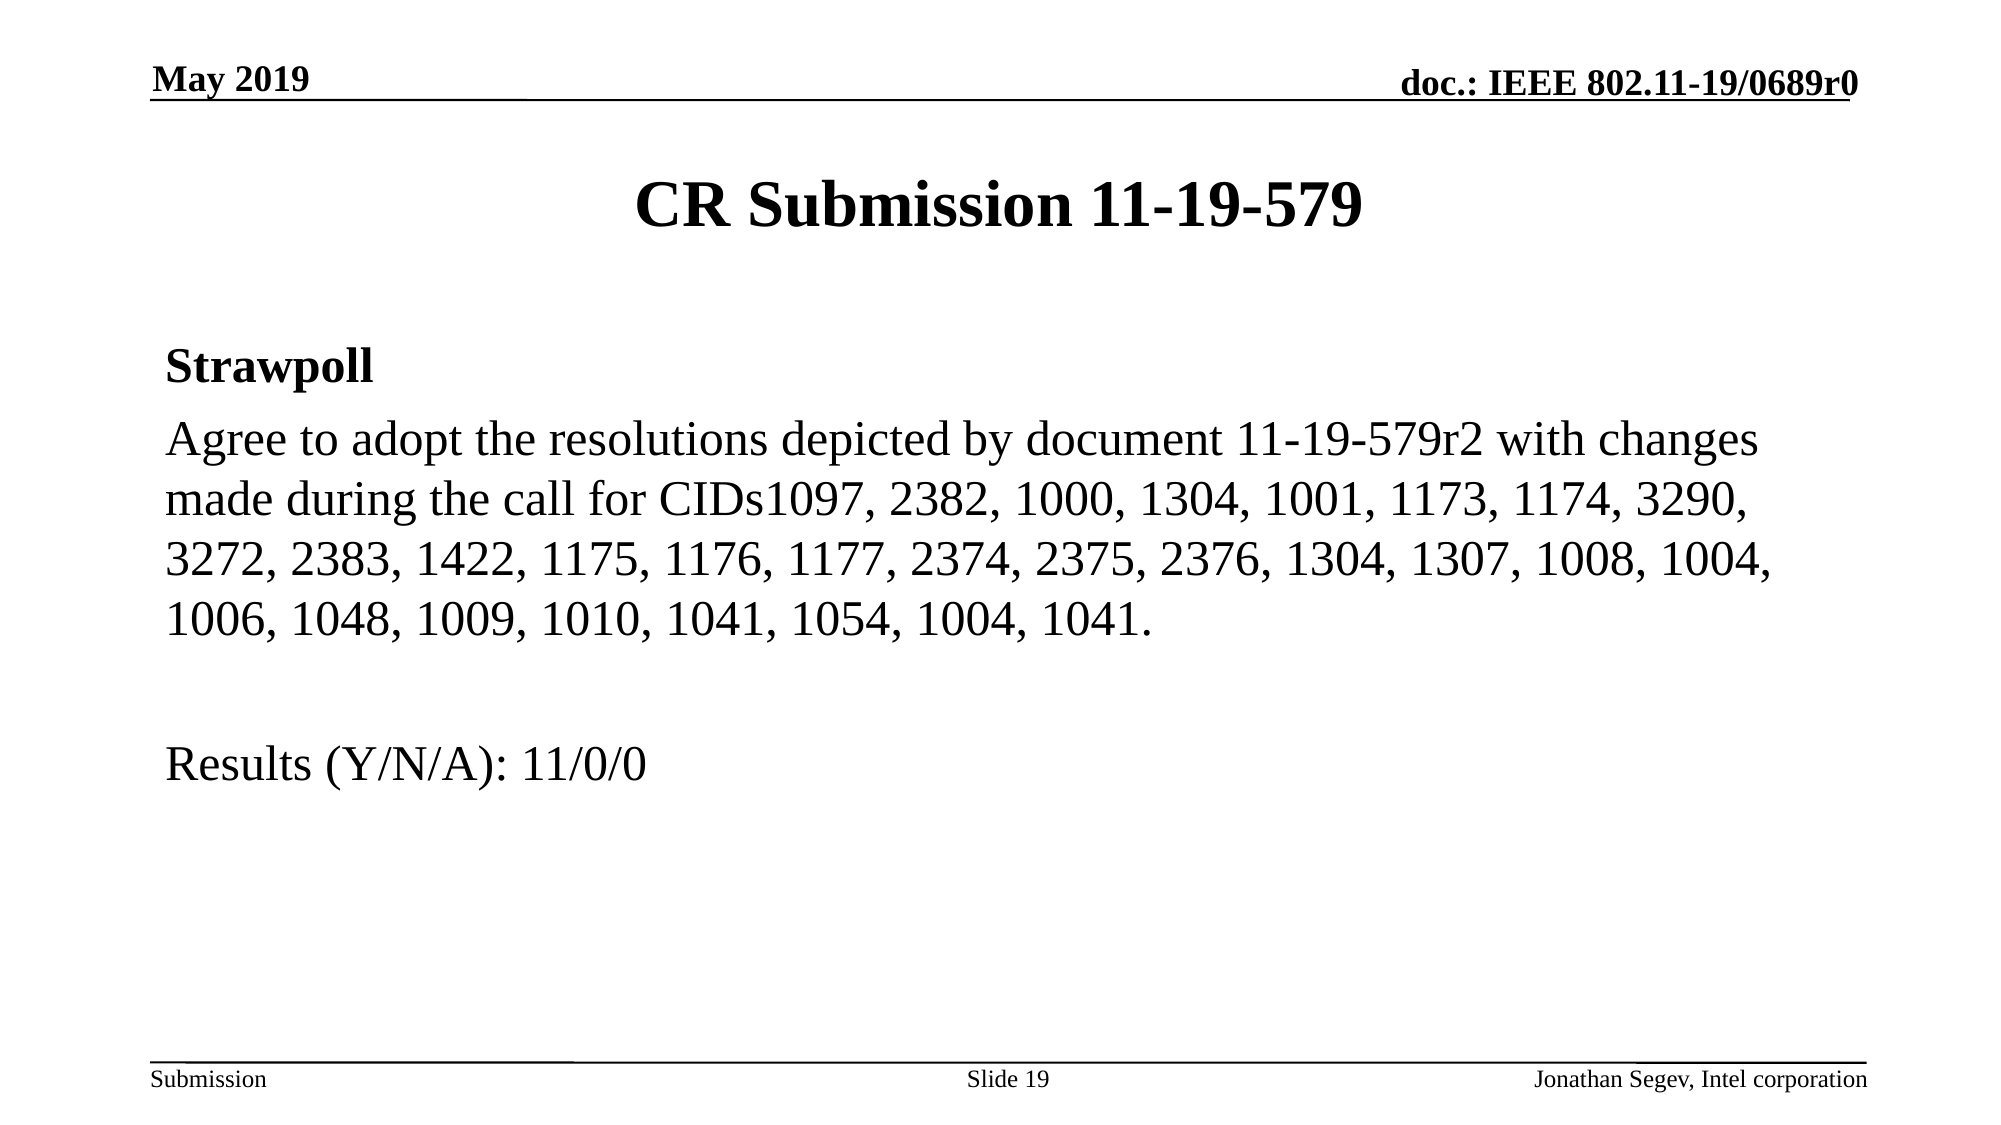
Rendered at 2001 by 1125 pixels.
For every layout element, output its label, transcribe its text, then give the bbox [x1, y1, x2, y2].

list Strawpoll Agree to adopt the resolutions depicted by document 11-19-579r2 with changes made during the call for CIDs1097, 2382, 1000, 1304, 1001, 1173, 1174, 3290, 3272, 2383, 1422, 1175, 1176, 1177, 2374, 2375, 2376, 1304, 1307, 1008, 1004, 1006, 1048, 1009, 1010, 1041, 1054, 1004, 1041. Results (Y/N/A): 11/0/0 [149, 324, 1850, 1000]
slide_number Slide 19 [950, 1061, 1067, 1123]
title CR Submission 11-19-579 [149, 112, 1850, 288]
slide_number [152, 54, 563, 100]
footer Jonathan Segev, Intel corporation [1171, 1061, 1869, 1093]
